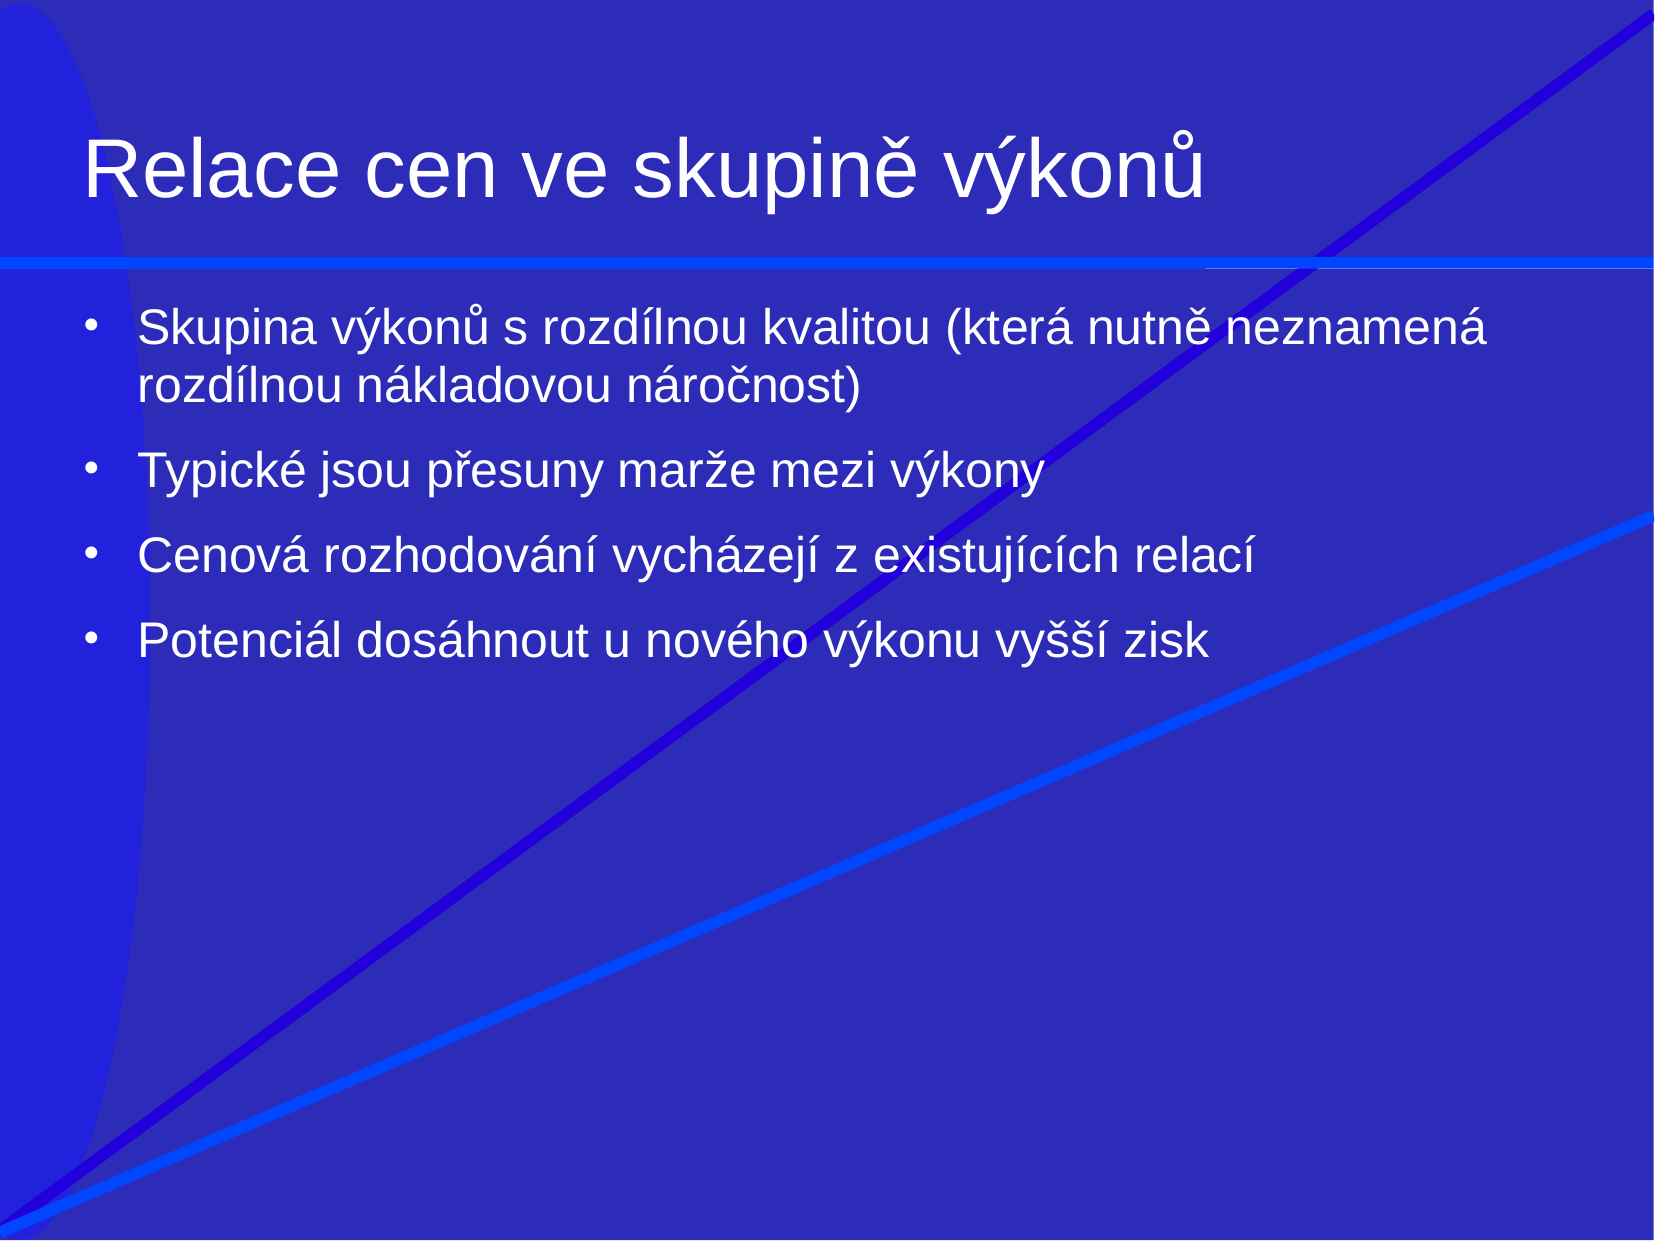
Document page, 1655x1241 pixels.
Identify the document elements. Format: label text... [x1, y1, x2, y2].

title Relace cen ve skupině výkonů [80, 67, 1574, 321]
text_box Skupina výkonů s rozdílnou kvalitou (která nutně neznamená rozdílnou nákladovou náročnost) Typické jsou přesuny marže mezi výkony Cenová rozhodování vycházejí z existujících relací Potenciál dosáhnout u nového výkonu vyšší zisk [80, 296, 1491, 668]
